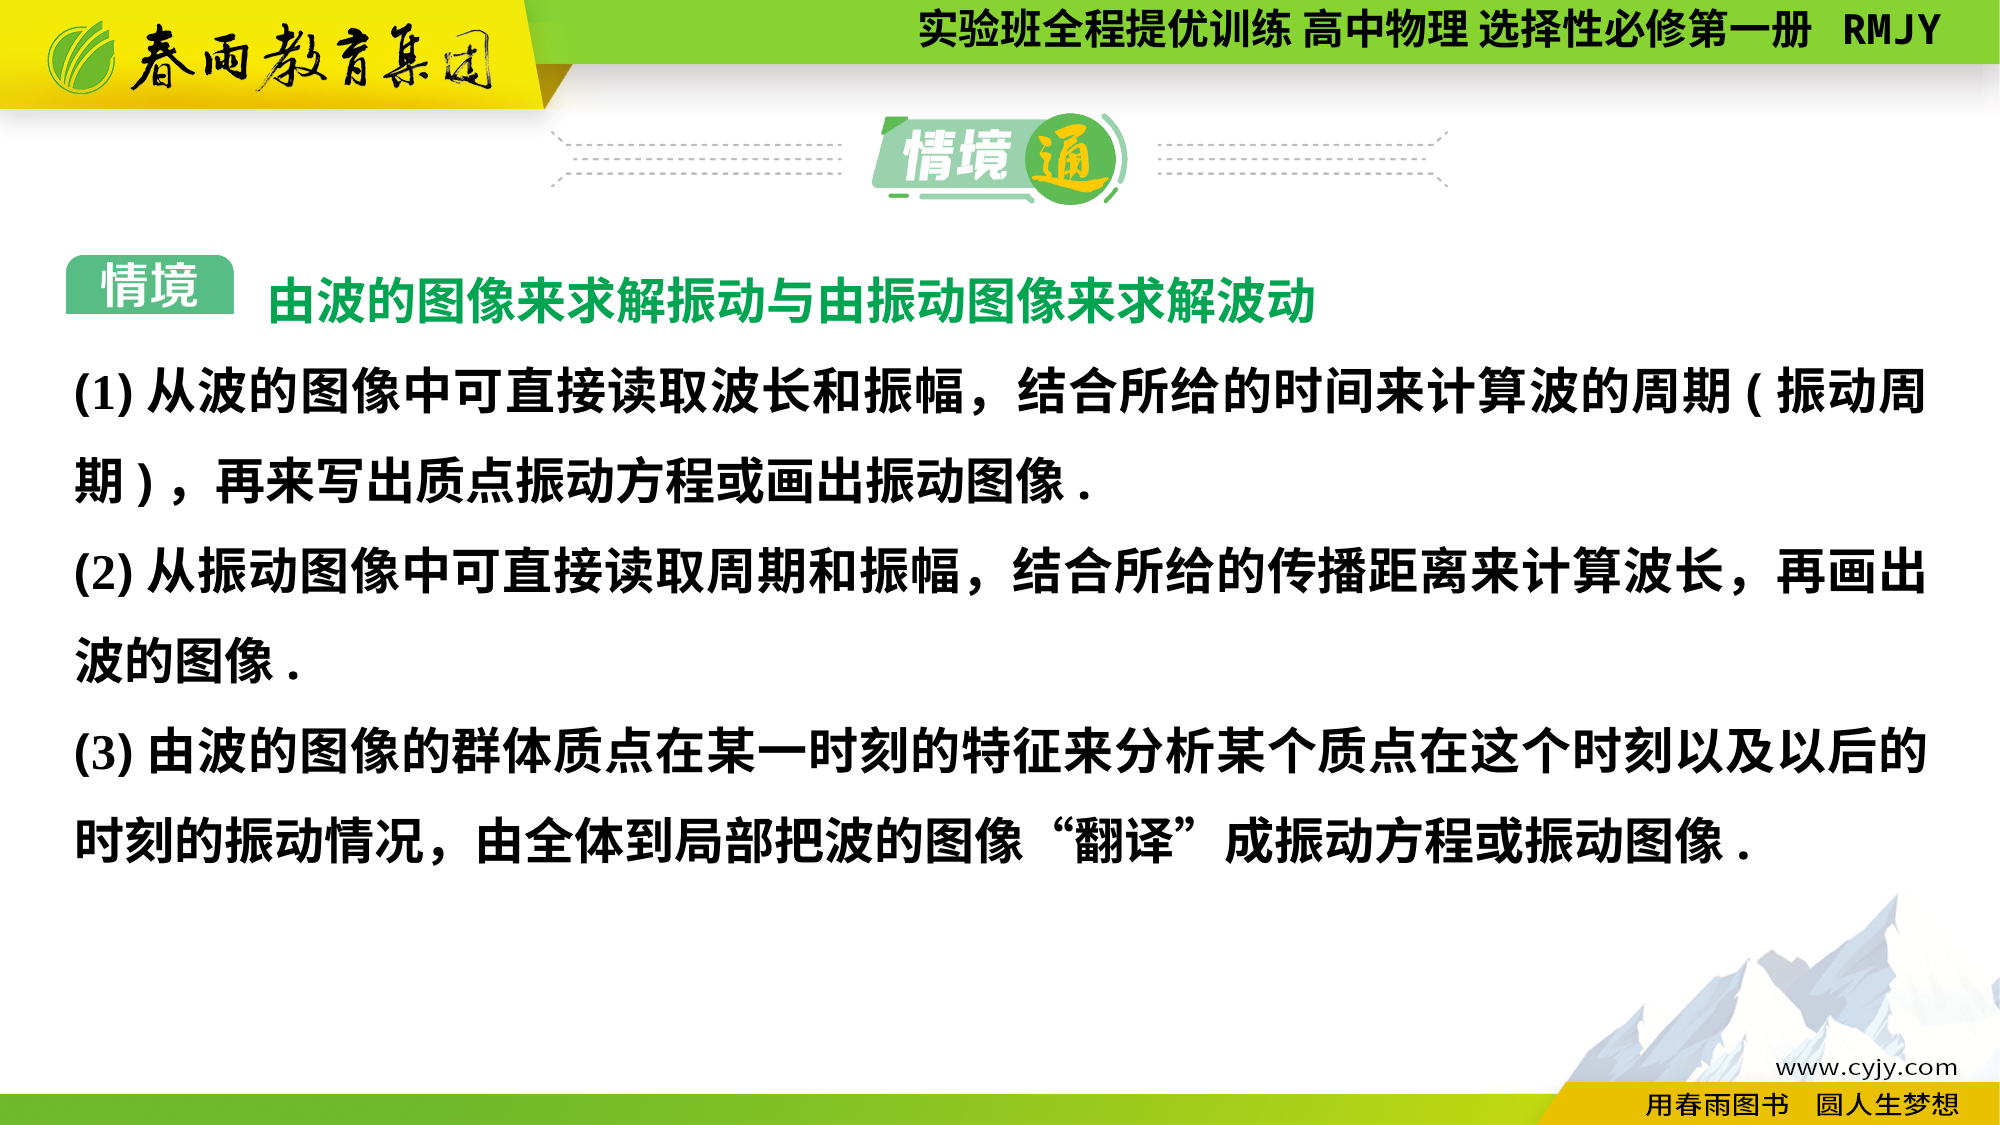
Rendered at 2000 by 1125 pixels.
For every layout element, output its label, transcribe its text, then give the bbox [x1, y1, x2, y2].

list 由波的图像来求解振动与由振动图像来求解波动 (1)从波的图像中可直接读取波长和振幅，结合所给的时间来计算波的周期(振动周期)，再来写出质点振动方程或画出振动图像. (2)从振动图像中可直接读取周期和振幅，结合所给的传播距离来计算波长，再画出波的图像. (3)由波的图像的群体质点在某一时刻的特征来分析某个质点在这个时刻以及以后的时刻的振动情况，由全体到局部把波的图像“翻译”成振动方程或振动图像. [59, 232, 1944, 884]
picture [0, 0, 2000, 1125]
